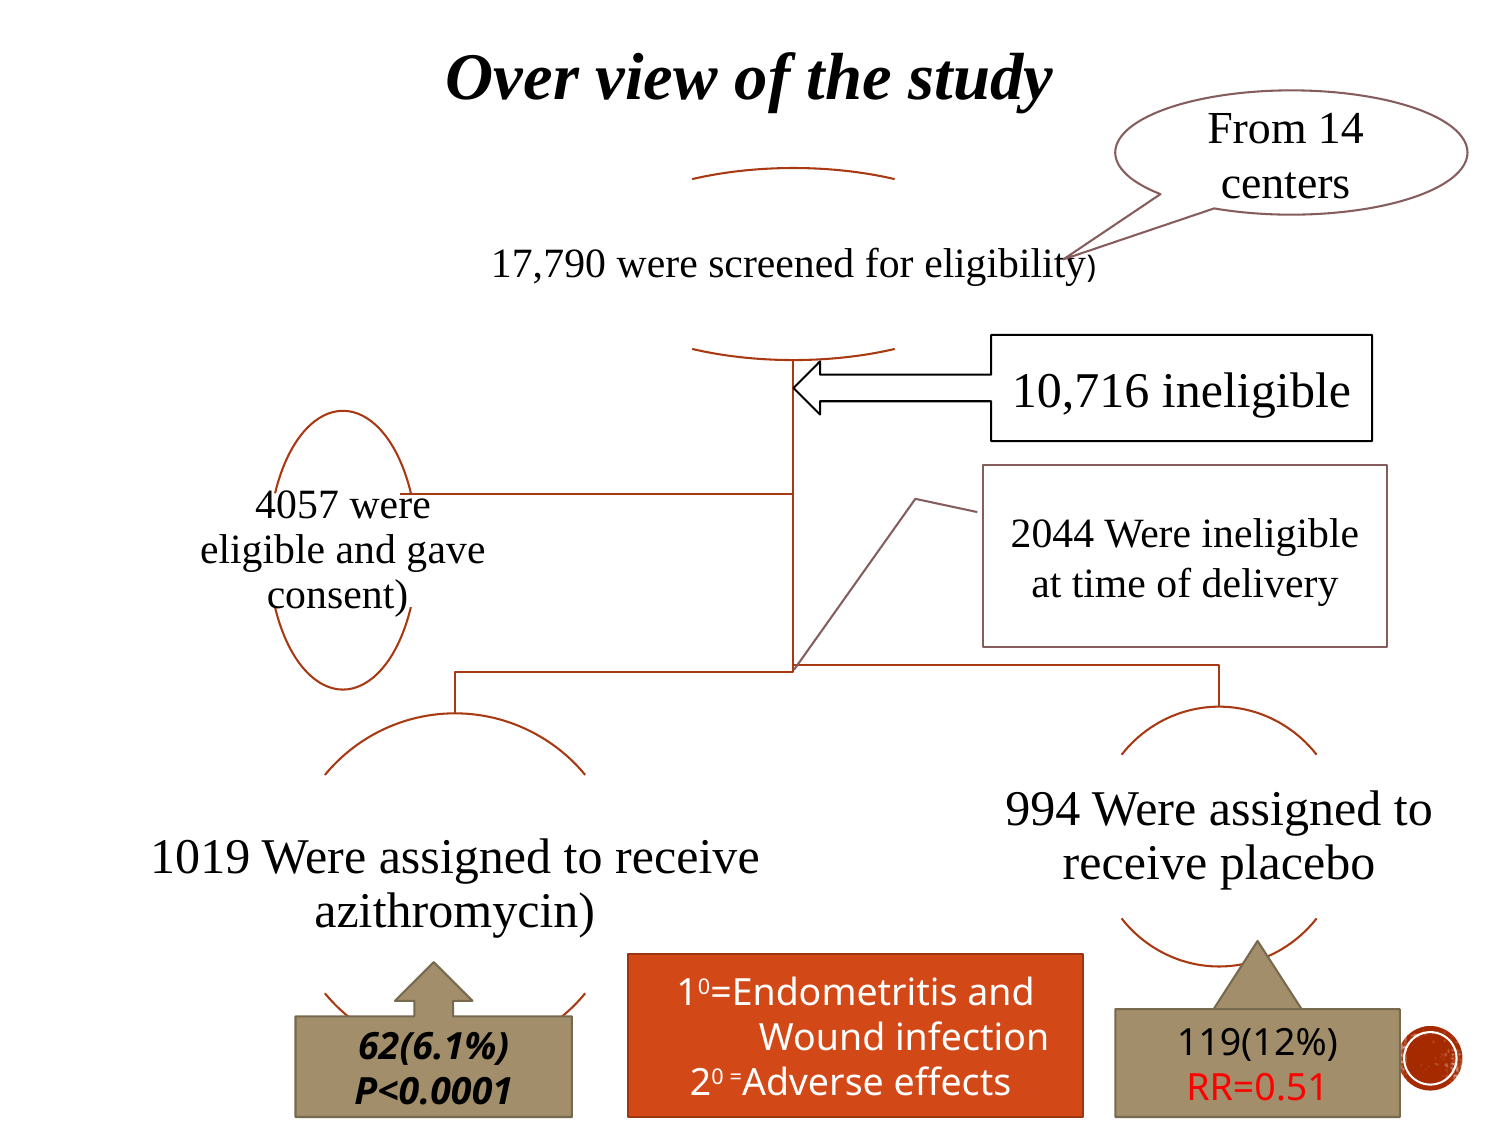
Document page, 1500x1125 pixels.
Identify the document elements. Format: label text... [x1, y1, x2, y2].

text_box From 14 centers [1114, 89, 1469, 164]
title Over view of the study [112, 38, 1388, 118]
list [121, 168, 1468, 1125]
